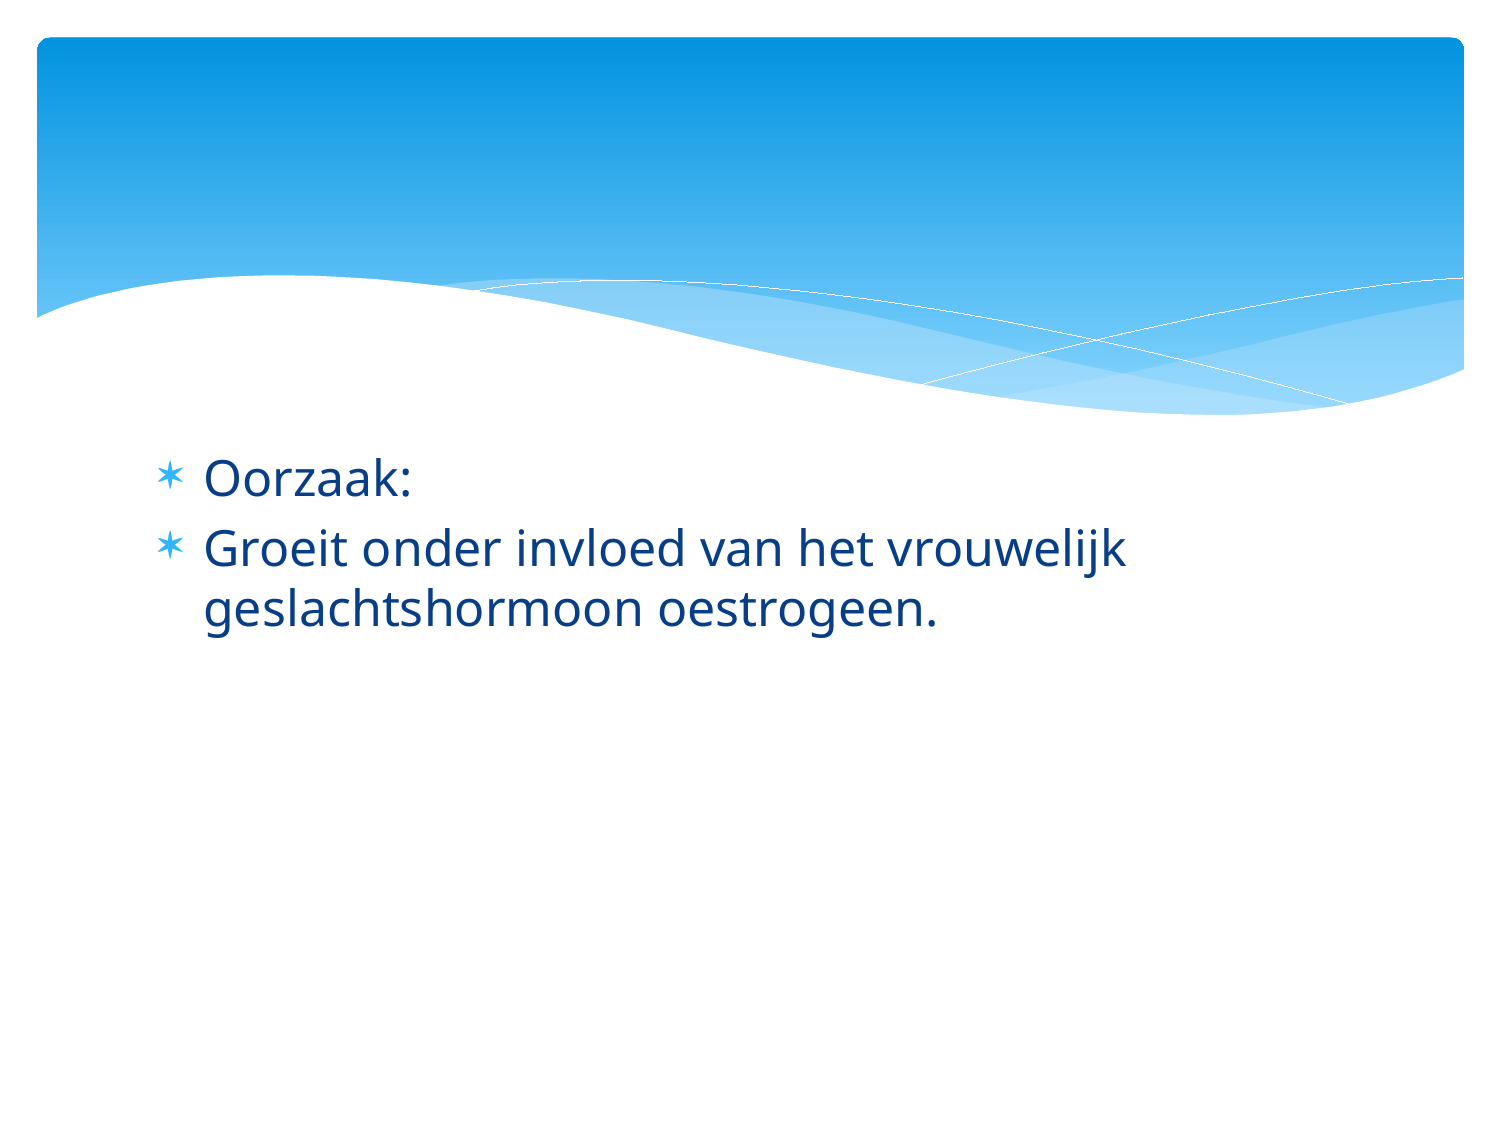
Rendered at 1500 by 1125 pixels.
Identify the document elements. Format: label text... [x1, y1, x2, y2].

list Oorzaak: Groeit onder invloed van het vrouwelijk geslachtshormoon oestrogeen. [143, 438, 1359, 1005]
